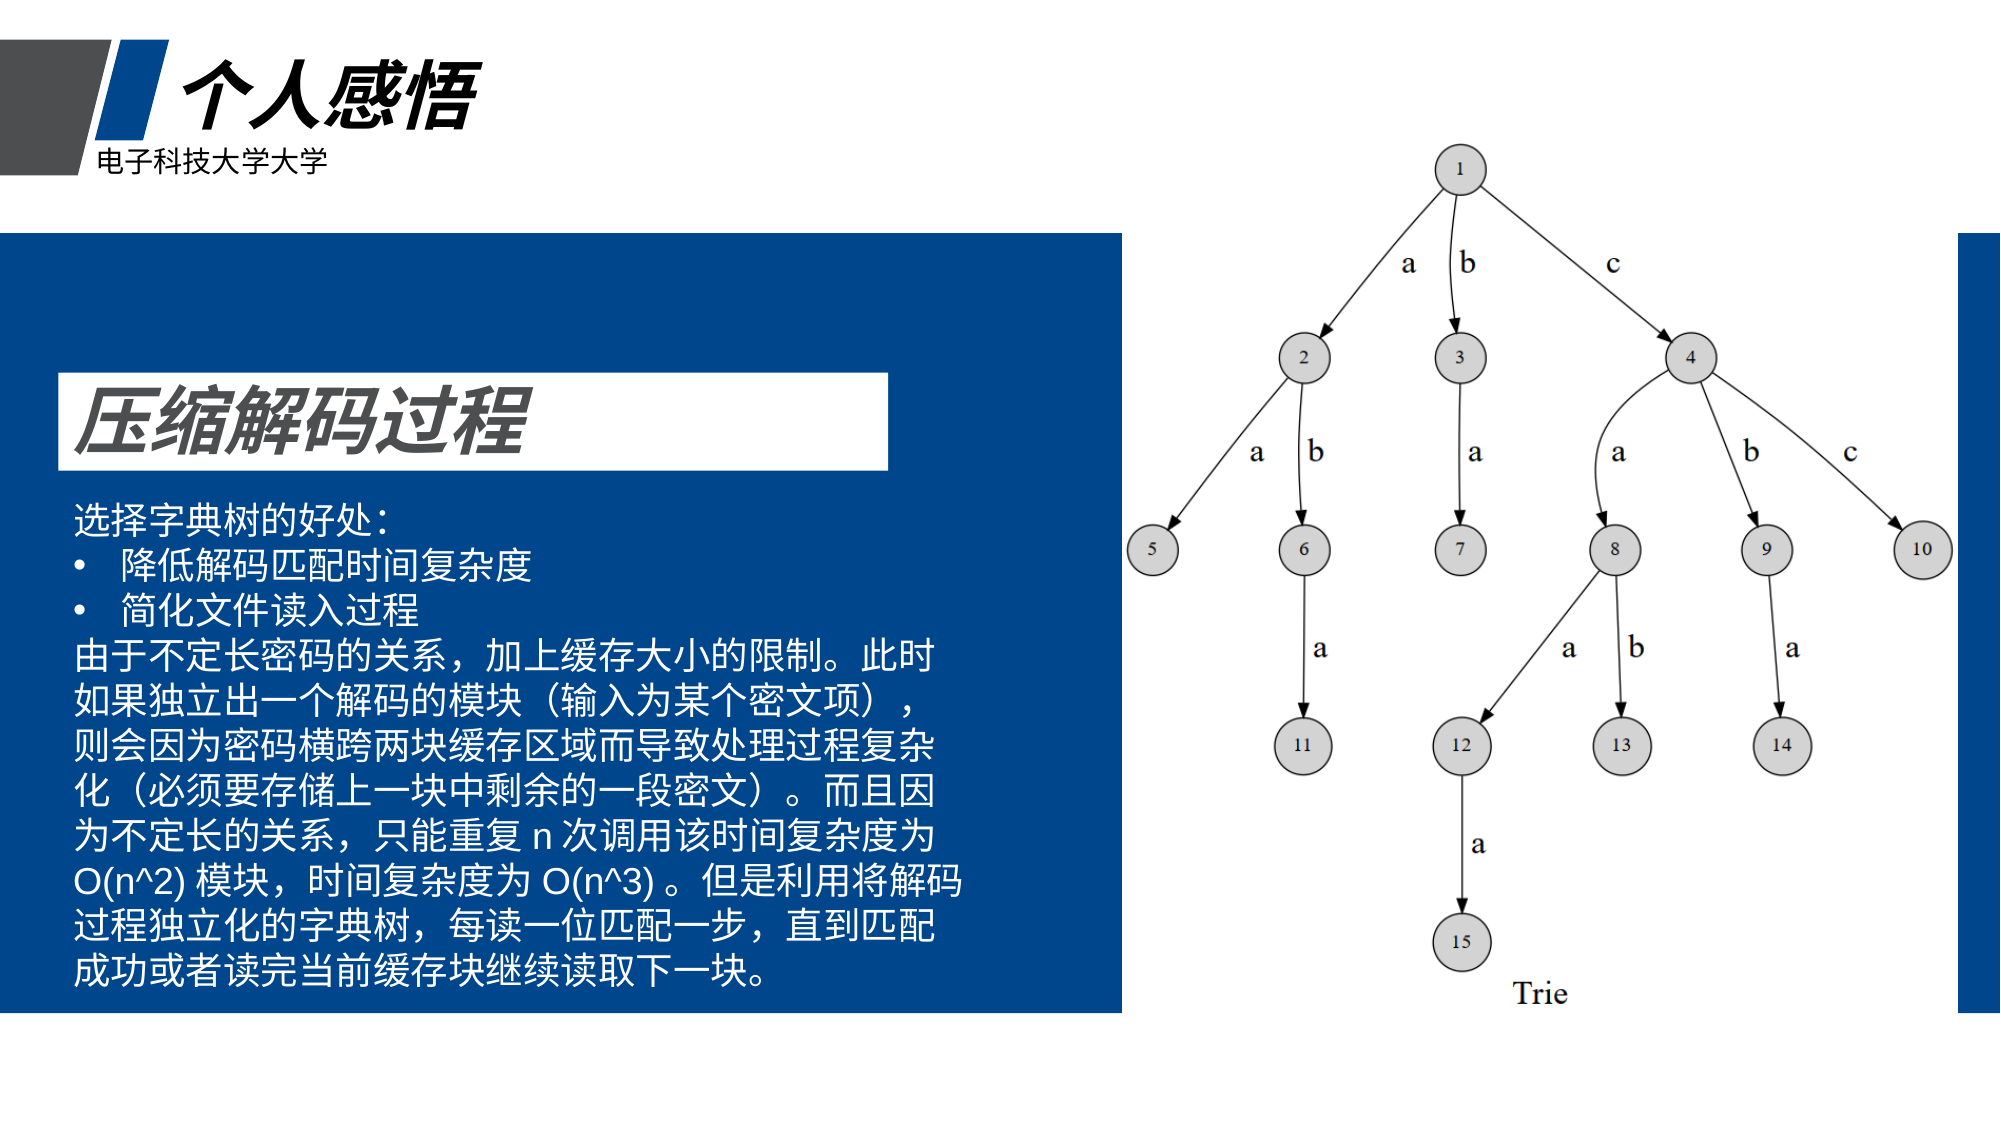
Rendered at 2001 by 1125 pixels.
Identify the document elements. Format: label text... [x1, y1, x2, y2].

text_box [1958, 232, 2000, 1014]
text_box [0, 39, 112, 176]
text_box 电子科技大学大学 [80, 135, 344, 186]
text_box 选择字典树的好处： 降低解码匹配时间复杂度 简化文件读入过程 由于不定长密码的关系，加上缓存大小的限制。此时如果独立出一个解码的模块（输入为某个密文项），则会因为密码横跨两块缓存区域而导致处理过程复杂化（必须要存储上一块中剩余的一段密文）。而且因为不定长的关系，只能重复n次调用该时间复杂度为O(n^2)模块，时间复杂度为O(n^3)。但是利用将解码过程独立化的字典树，每读一位匹配一步，直到匹配成功或者读完当前缓存块继续读取下一块。 [58, 489, 984, 1090]
picture [1122, 139, 1958, 1025]
text_box [0, 232, 1122, 1014]
text_box 个人感悟 [156, 41, 487, 147]
text_box [96, 39, 170, 135]
text_box 压缩解码过程 [58, 372, 889, 471]
